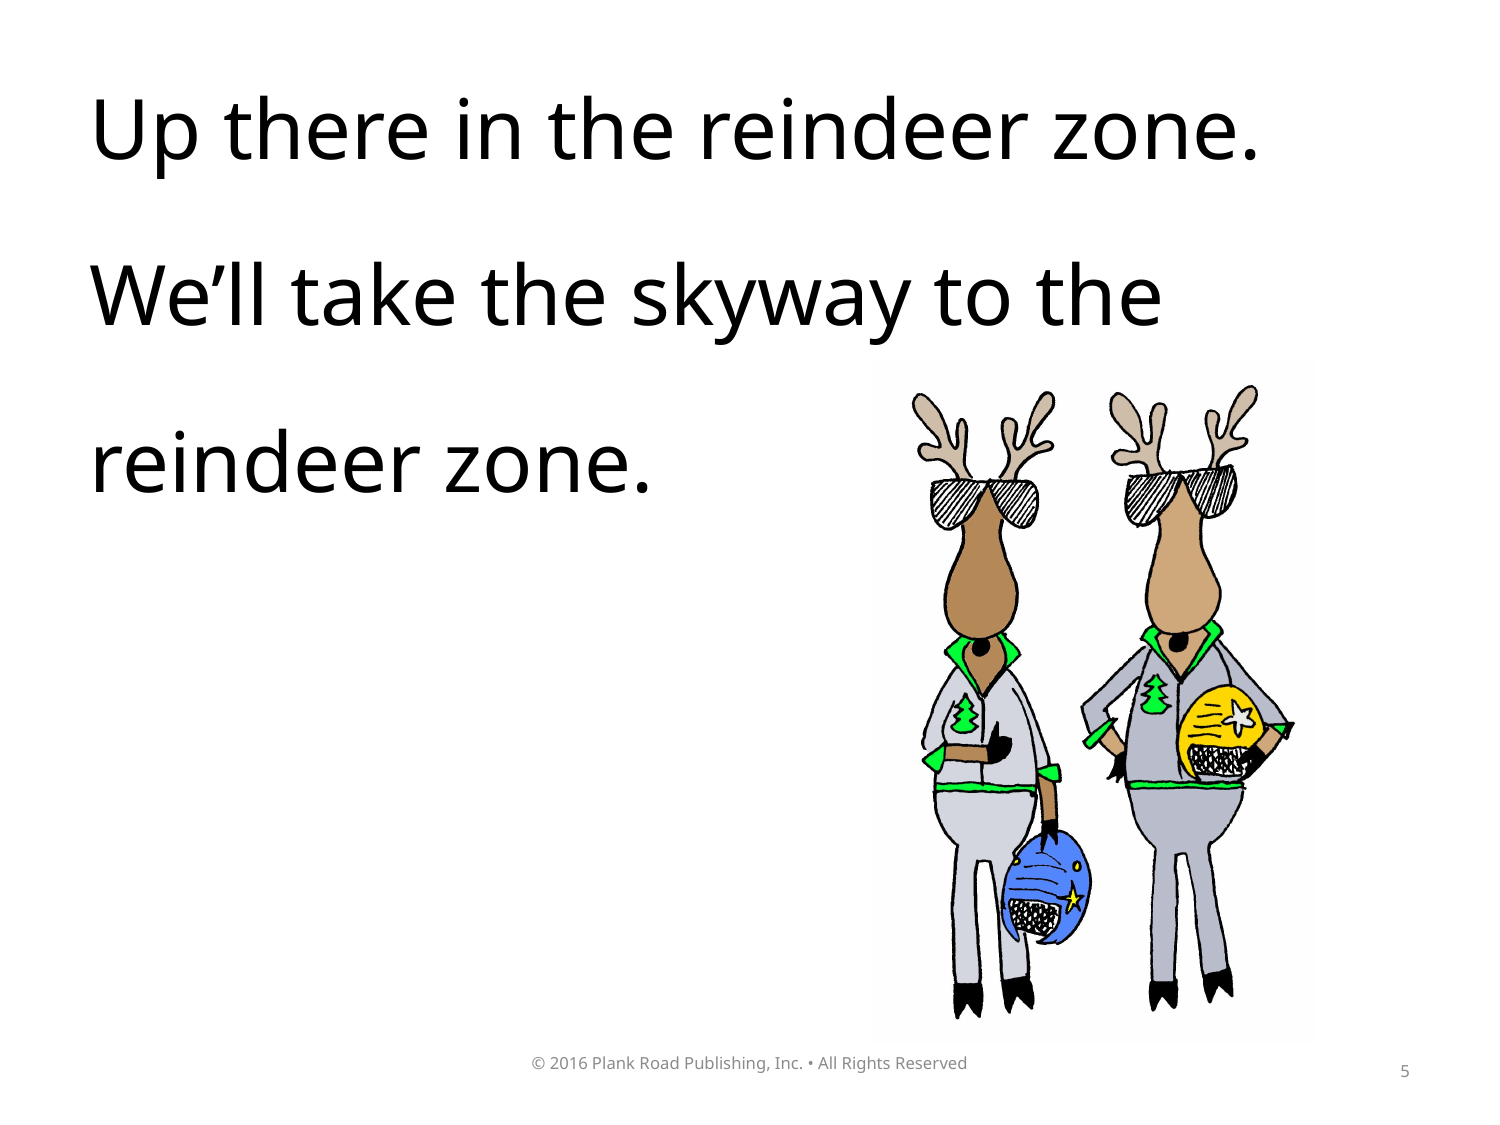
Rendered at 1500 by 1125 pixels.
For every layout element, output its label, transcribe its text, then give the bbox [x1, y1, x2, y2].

list Up there in the reindeer zone. We’ll take the skyway to the reindeer zone. [75, 18, 1425, 1014]
slide_number 5 [1074, 1042, 1425, 1103]
picture [872, 358, 1317, 1043]
